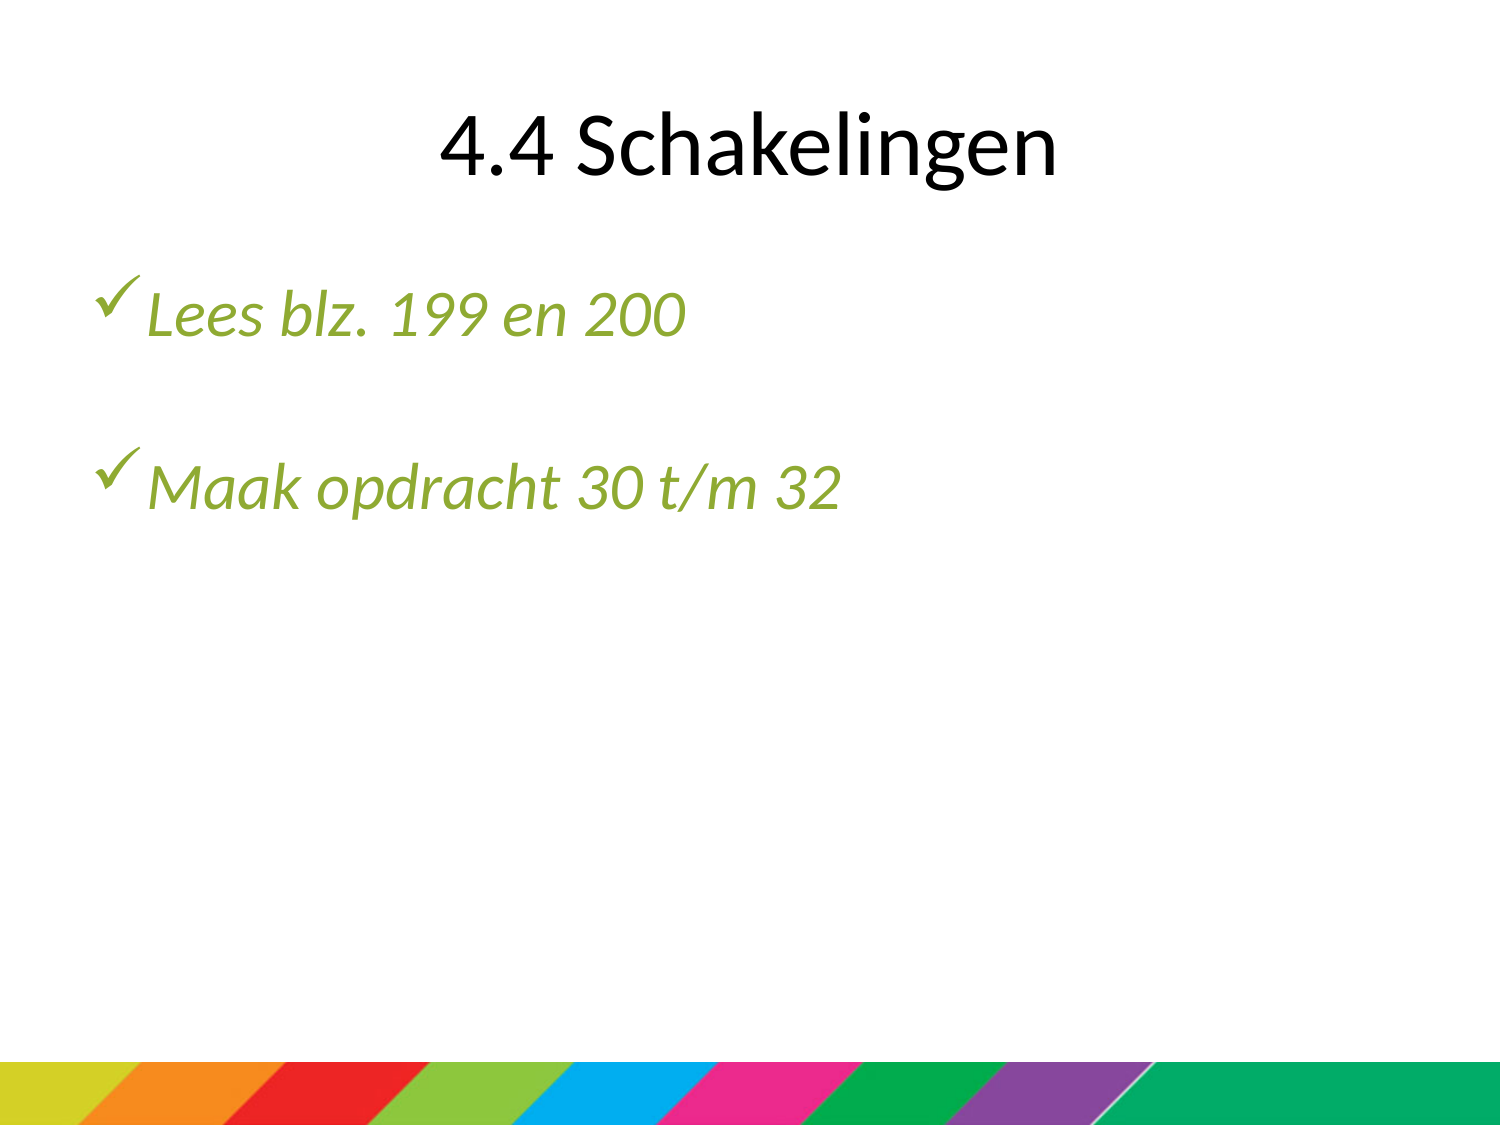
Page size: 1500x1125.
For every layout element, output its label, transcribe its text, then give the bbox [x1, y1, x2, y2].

list Lees blz. 199 en 200 Maak opdracht 30 t/m 32 [75, 262, 1425, 1005]
title 4.4 Schakelingen [75, 45, 1425, 233]
picture [656, 1062, 1500, 1125]
picture [0, 1062, 574, 1125]
